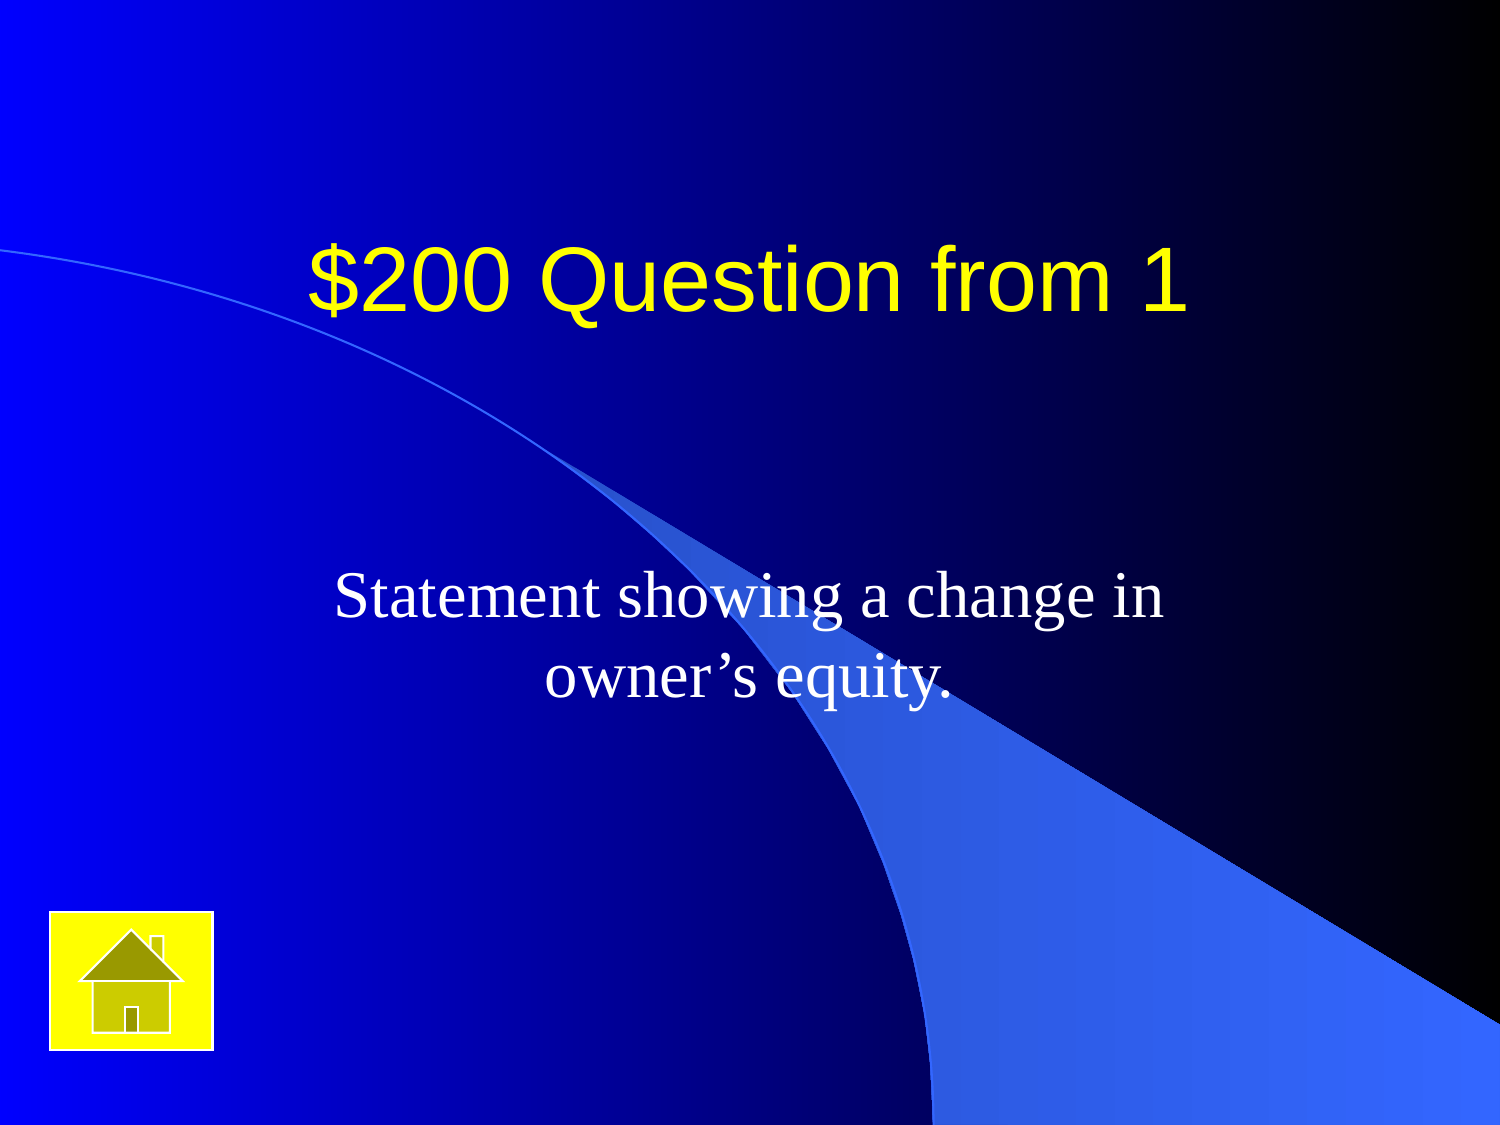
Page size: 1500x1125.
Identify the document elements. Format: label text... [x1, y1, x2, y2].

title $200 Question from 1 [0, 149, 1500, 338]
subtitle Statement showing a change in owner’s equity. [224, 487, 1276, 776]
